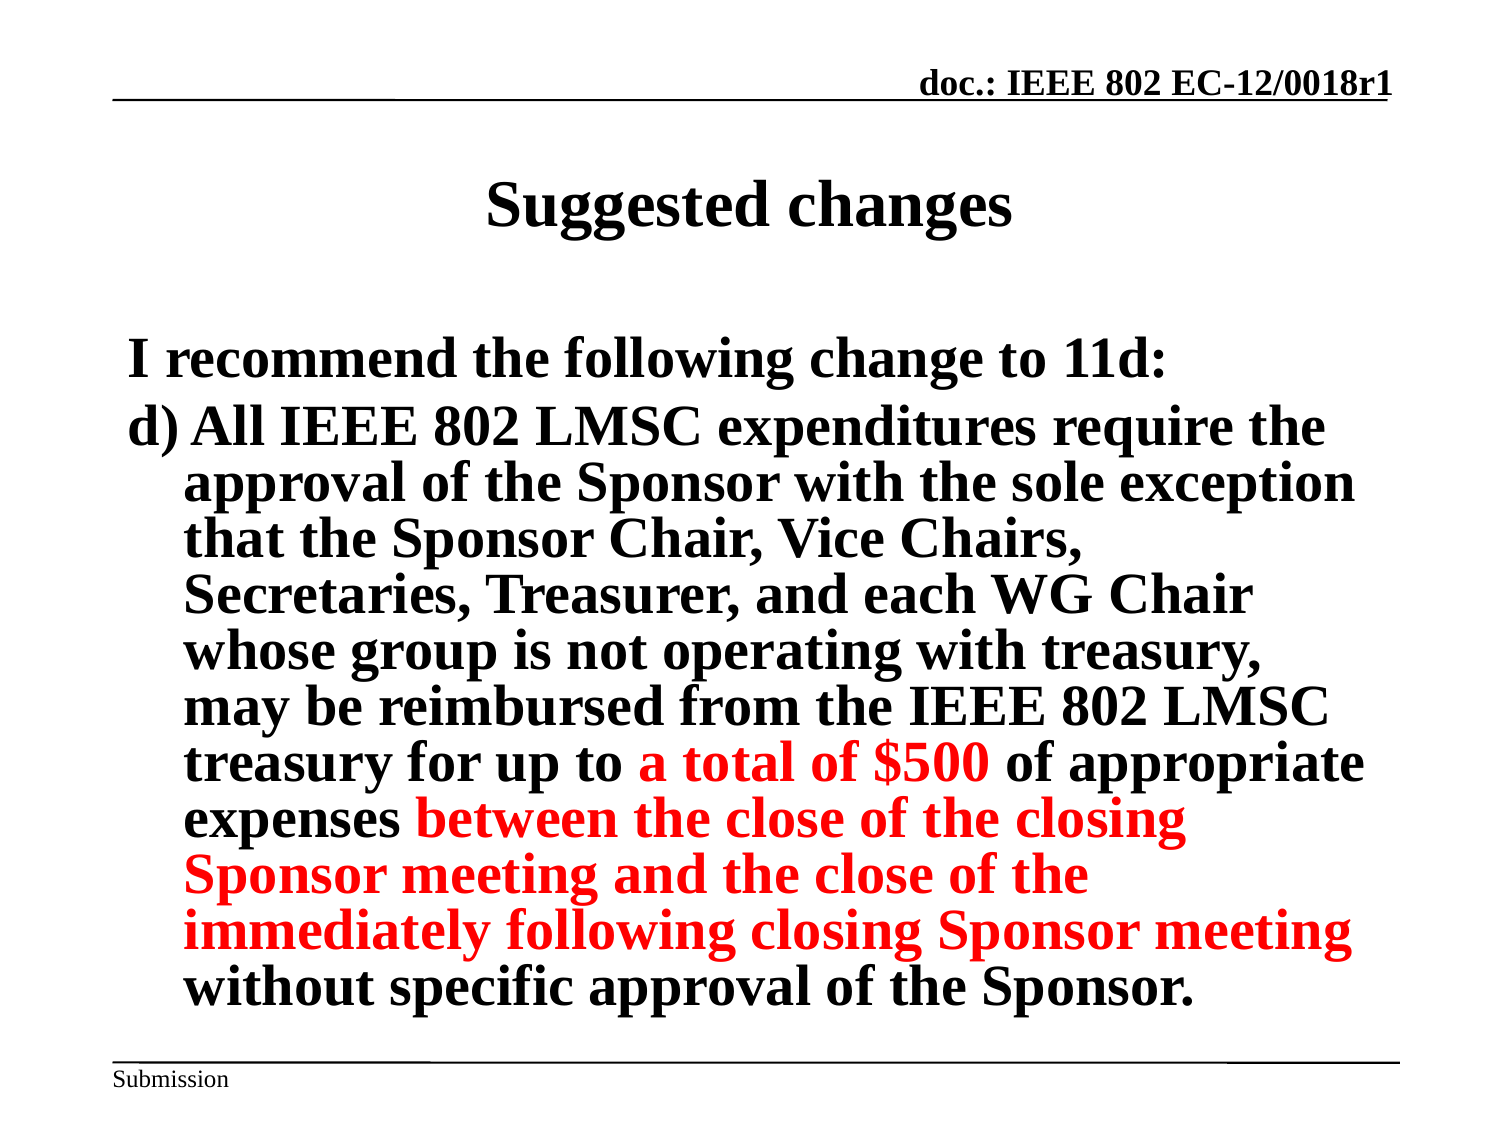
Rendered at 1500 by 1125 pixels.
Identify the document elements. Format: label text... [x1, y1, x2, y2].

title Suggested changes [112, 112, 1388, 288]
list I recommend the following change to 11d: d) All IEEE 802 LMSC expenditures require the approval of the Sponsor with the sole exception that the Sponsor Chair, Vice Chairs, Secretaries, Treasurer, and each WG Chair whose group is not operating with treasury, may be reimbursed from the IEEE 802 LMSC treasury for up to a total of $500 of appropriate expenses between the close of the closing Sponsor meeting and the close of the immediately following closing Sponsor meeting without specific approval of the Sponsor. [112, 324, 1388, 1000]
